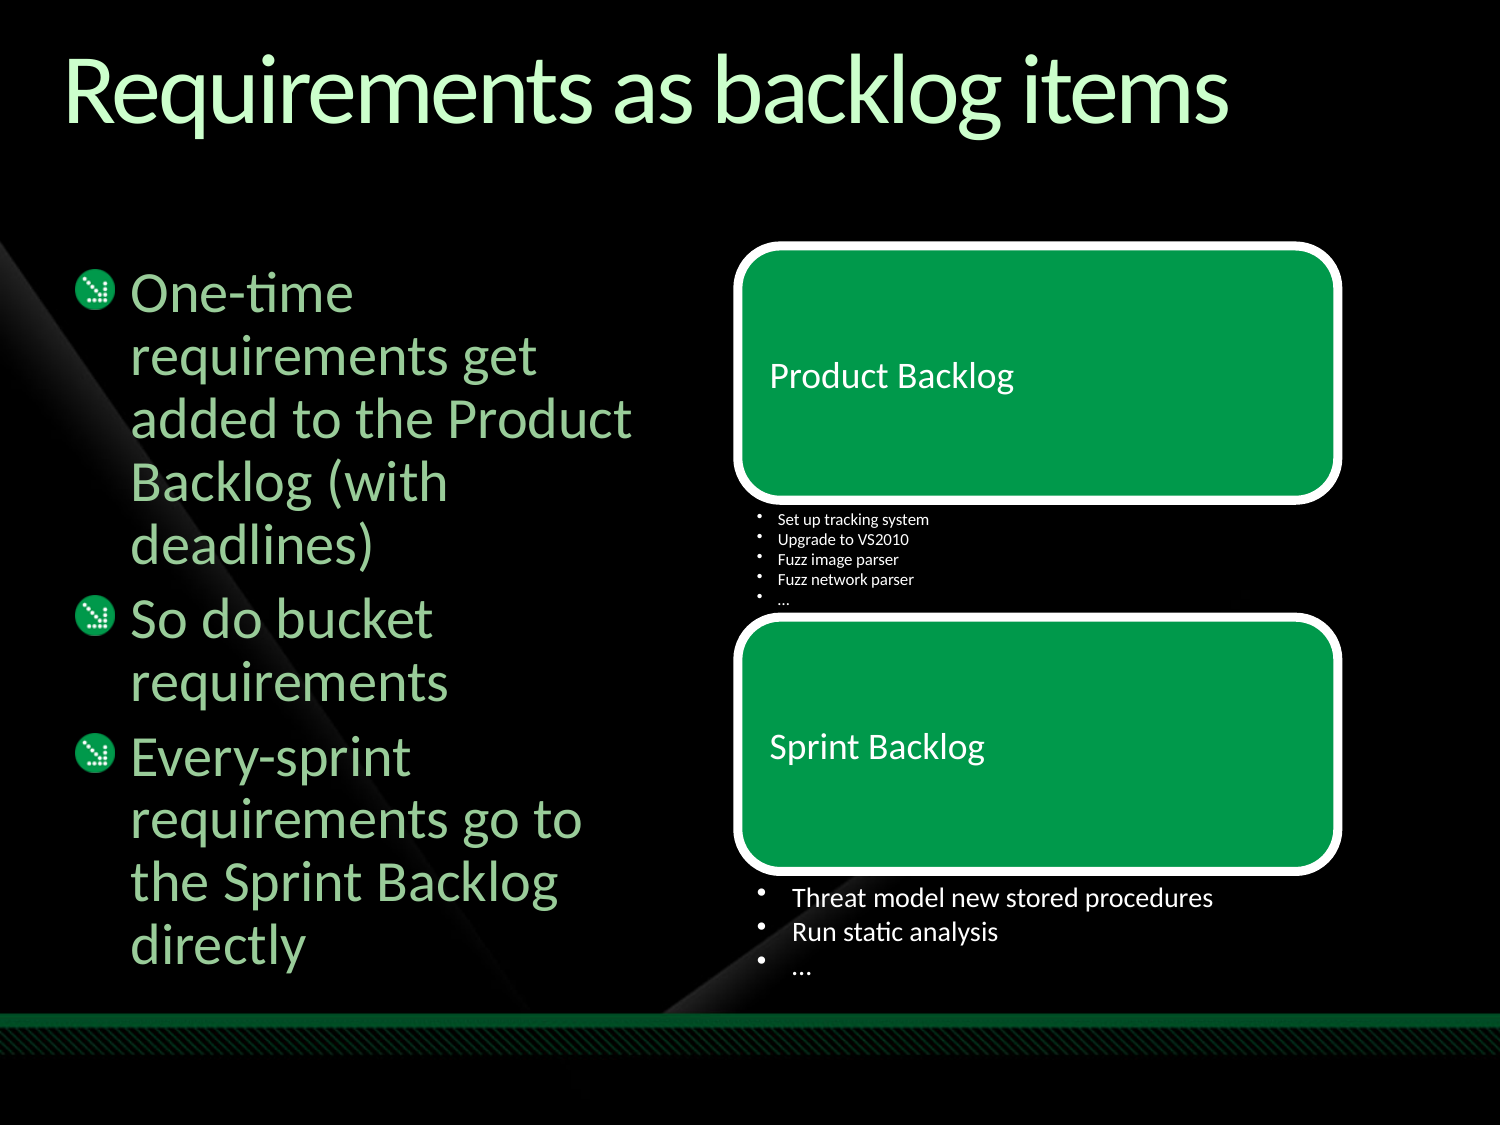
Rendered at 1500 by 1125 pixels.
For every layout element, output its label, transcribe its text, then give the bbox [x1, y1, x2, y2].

list One-time requirements get added to the Product Backlog (with deadlines) So do bucket requirements Every-sprint requirements go to the Sprint Backlog directly [75, 262, 675, 1050]
title Requirements as backlog items [62, 37, 1438, 147]
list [737, 245, 1339, 989]
picture [0, 0, 1500, 1125]
